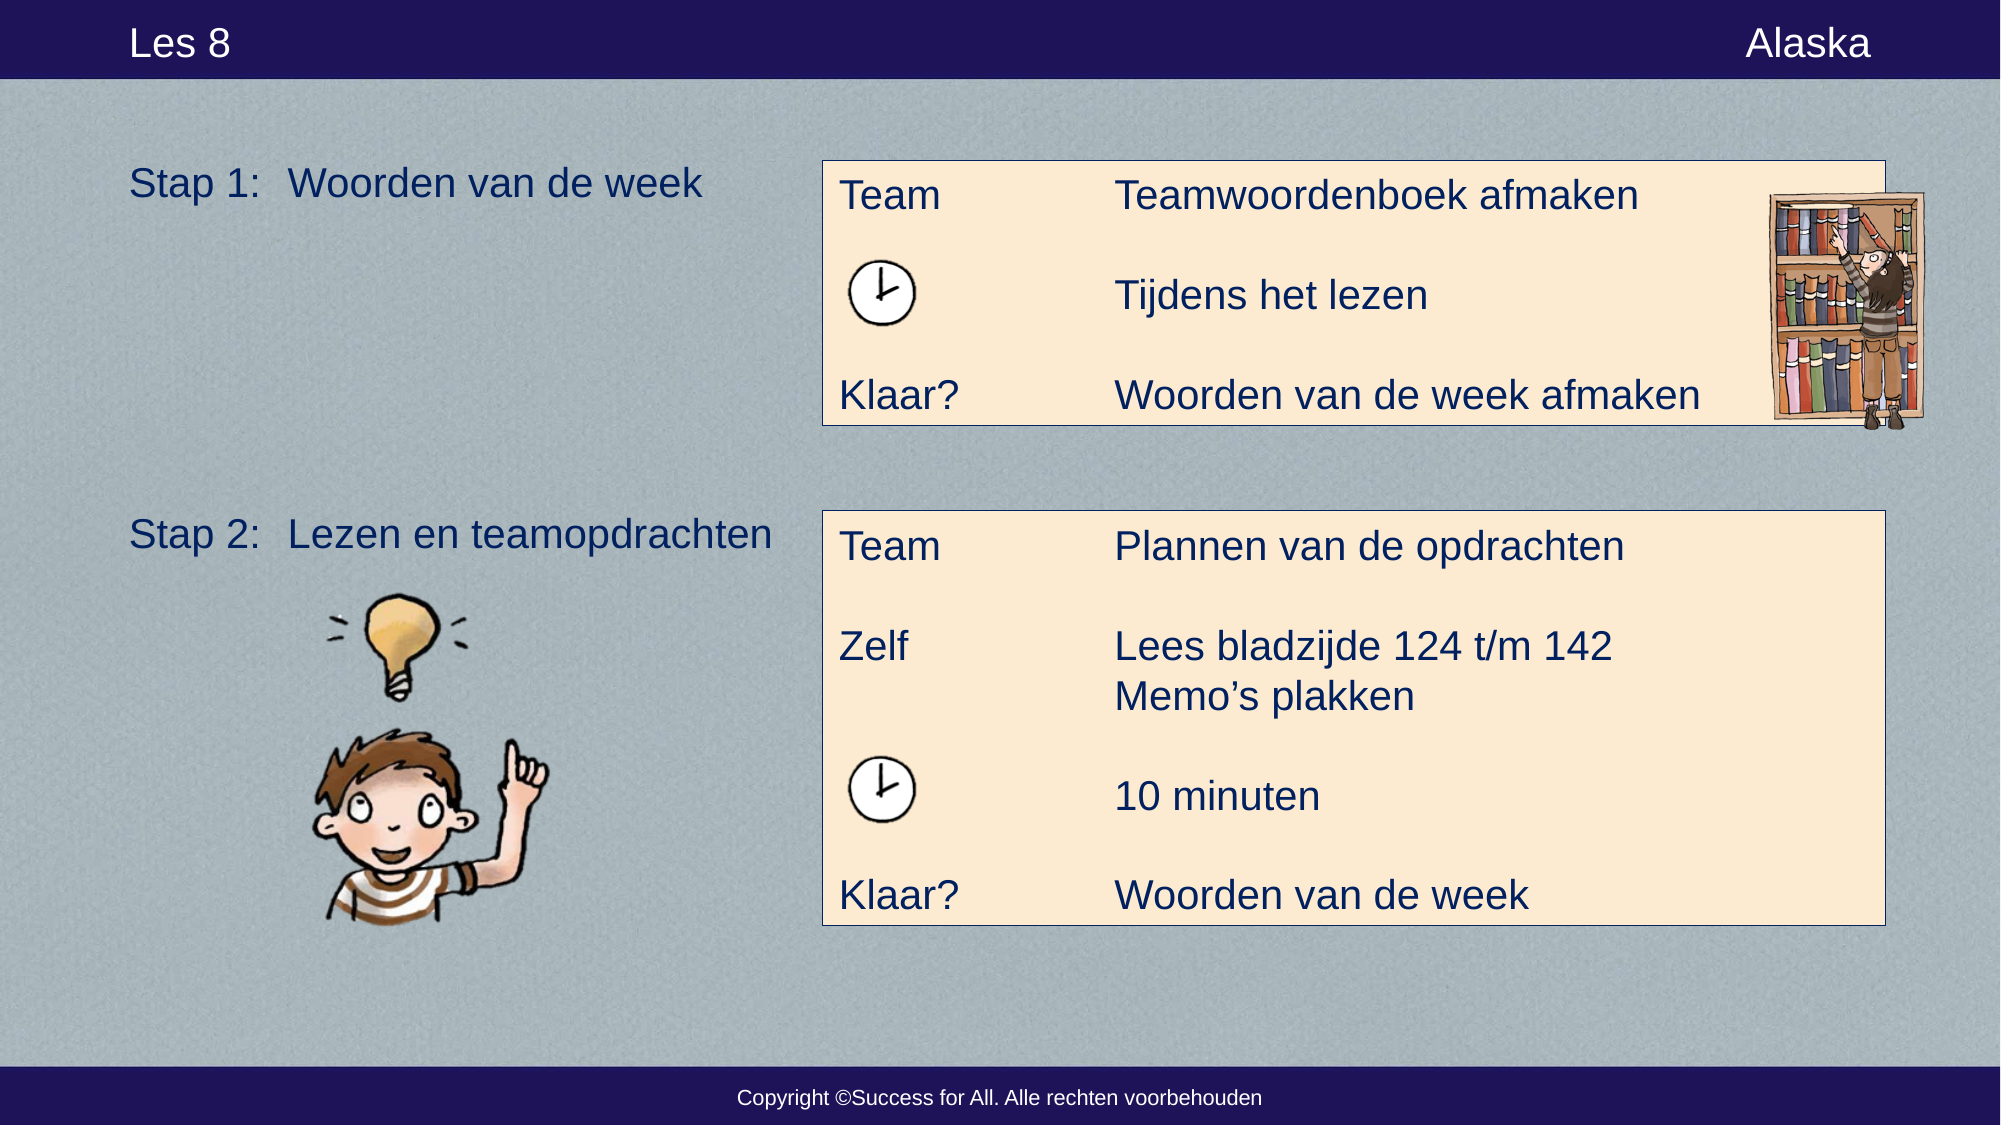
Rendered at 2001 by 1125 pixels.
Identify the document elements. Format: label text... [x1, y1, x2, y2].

text_box Stap 1: Woorden van de week Stap 2: Lezen en teamopdrachten [114, 148, 907, 614]
picture [0, 0, 2001, 1125]
text_box Copyright ©Success for All. Alle rechten voorbehouden [0, 1076, 2000, 1125]
text_box Les 8 [114, 8, 354, 73]
text_box Team Plannen van de opdrachten Zelf Lees bladzijde 124 t/m 142 Memo’s plakken 10 minuten Klaar? Woorden van de week [822, 510, 1886, 926]
text_box Alaska [999, 8, 1886, 73]
text_box Team Teamwoordenboek afmaken Tijdens het lezen Klaar? Woorden van de week afmaken [822, 160, 1886, 426]
